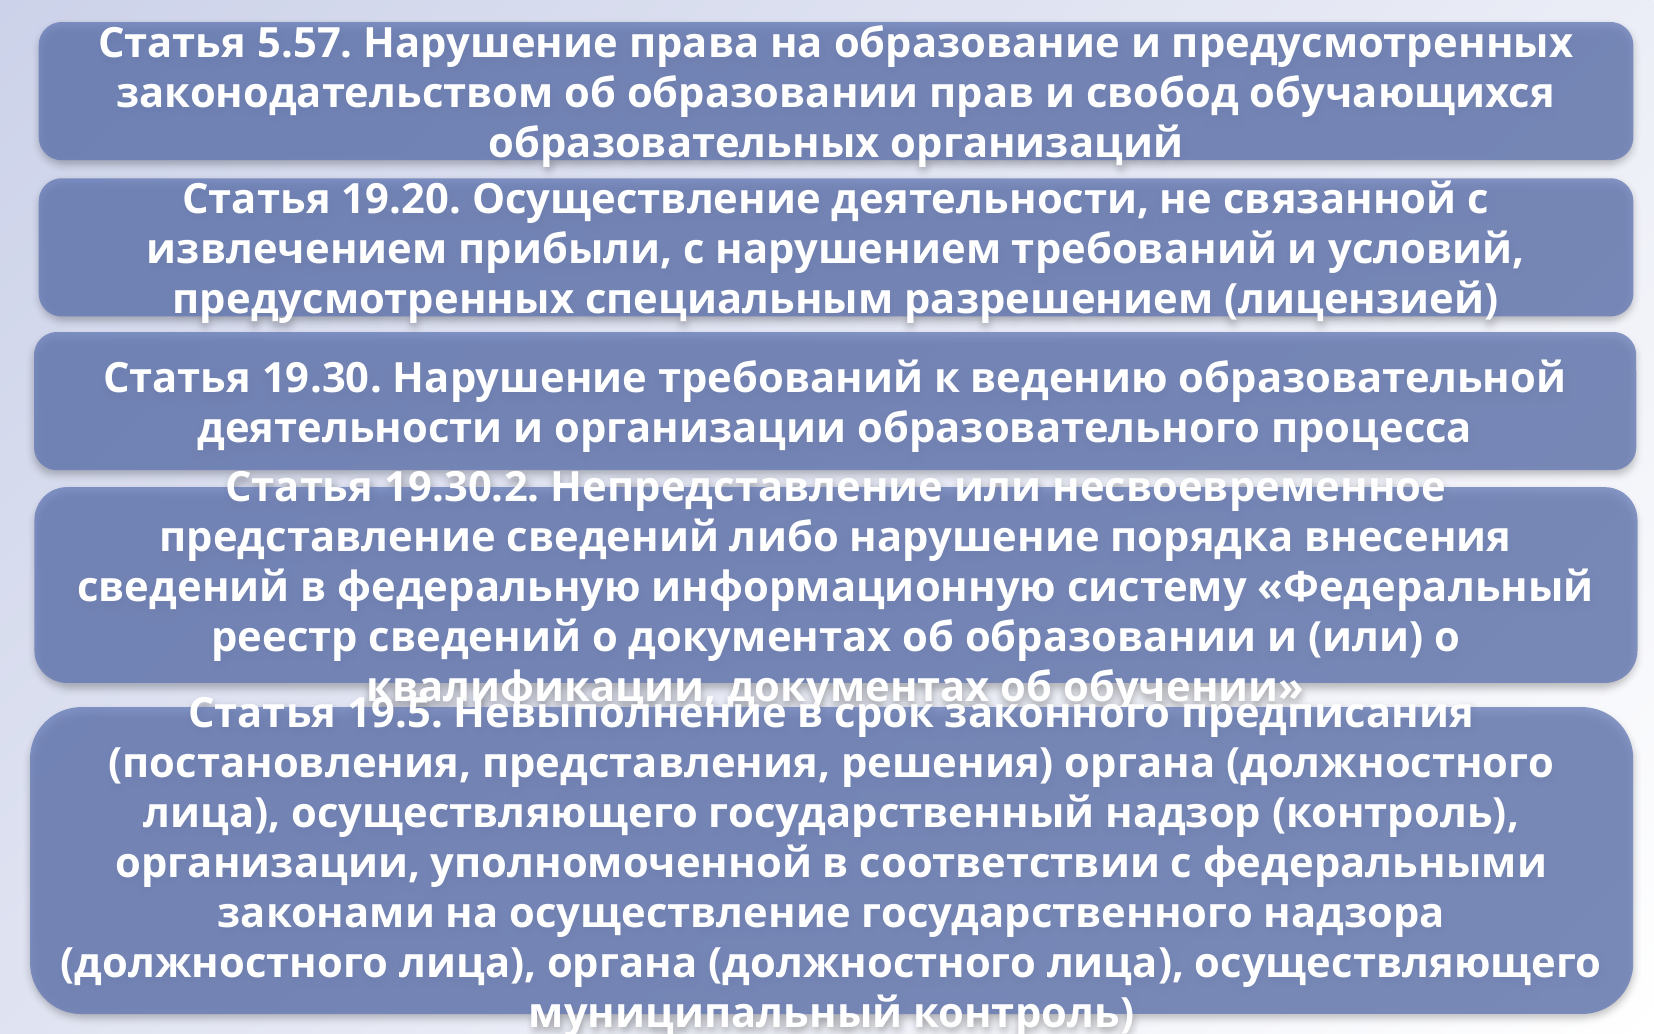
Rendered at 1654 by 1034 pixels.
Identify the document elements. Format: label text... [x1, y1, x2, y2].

text_box Статья 19.30. Нарушение требований к ведению образовательной деятельности и организации образовательного процесса [31, 329, 1639, 473]
text_box Статья 5.57. Нарушение права на образование и предусмотренных законодательством об образовании прав и свобод обучающихся образовательных организаций [36, 19, 1636, 163]
text_box Статья 19.20. Осуществление деятельности, не связанной с извлечением прибыли, с нарушением требований и условий, предусмотренных специальным разрешением (лицензией) [36, 176, 1636, 319]
text_box Статья 19.5. Невыполнение в срок законного предписания (постановления, представления, решения) органа (должностного лица), осуществляющего государственный надзор (контроль), организации, уполномоченной в соответствии с федеральными законами на осуществление государственного надзора (должностного лица), органа (должностного лица), осуществляющего муниципальный контроль) [28, 705, 1636, 1017]
text_box Статья 19.30.2. Непредставление или несвоевременное представление сведений либо нарушение порядка внесения сведений в федеральную информационную систему «Федеральный реестр сведений о документах об образовании и (или) о квалификации, документах об обучении» [32, 484, 1640, 686]
